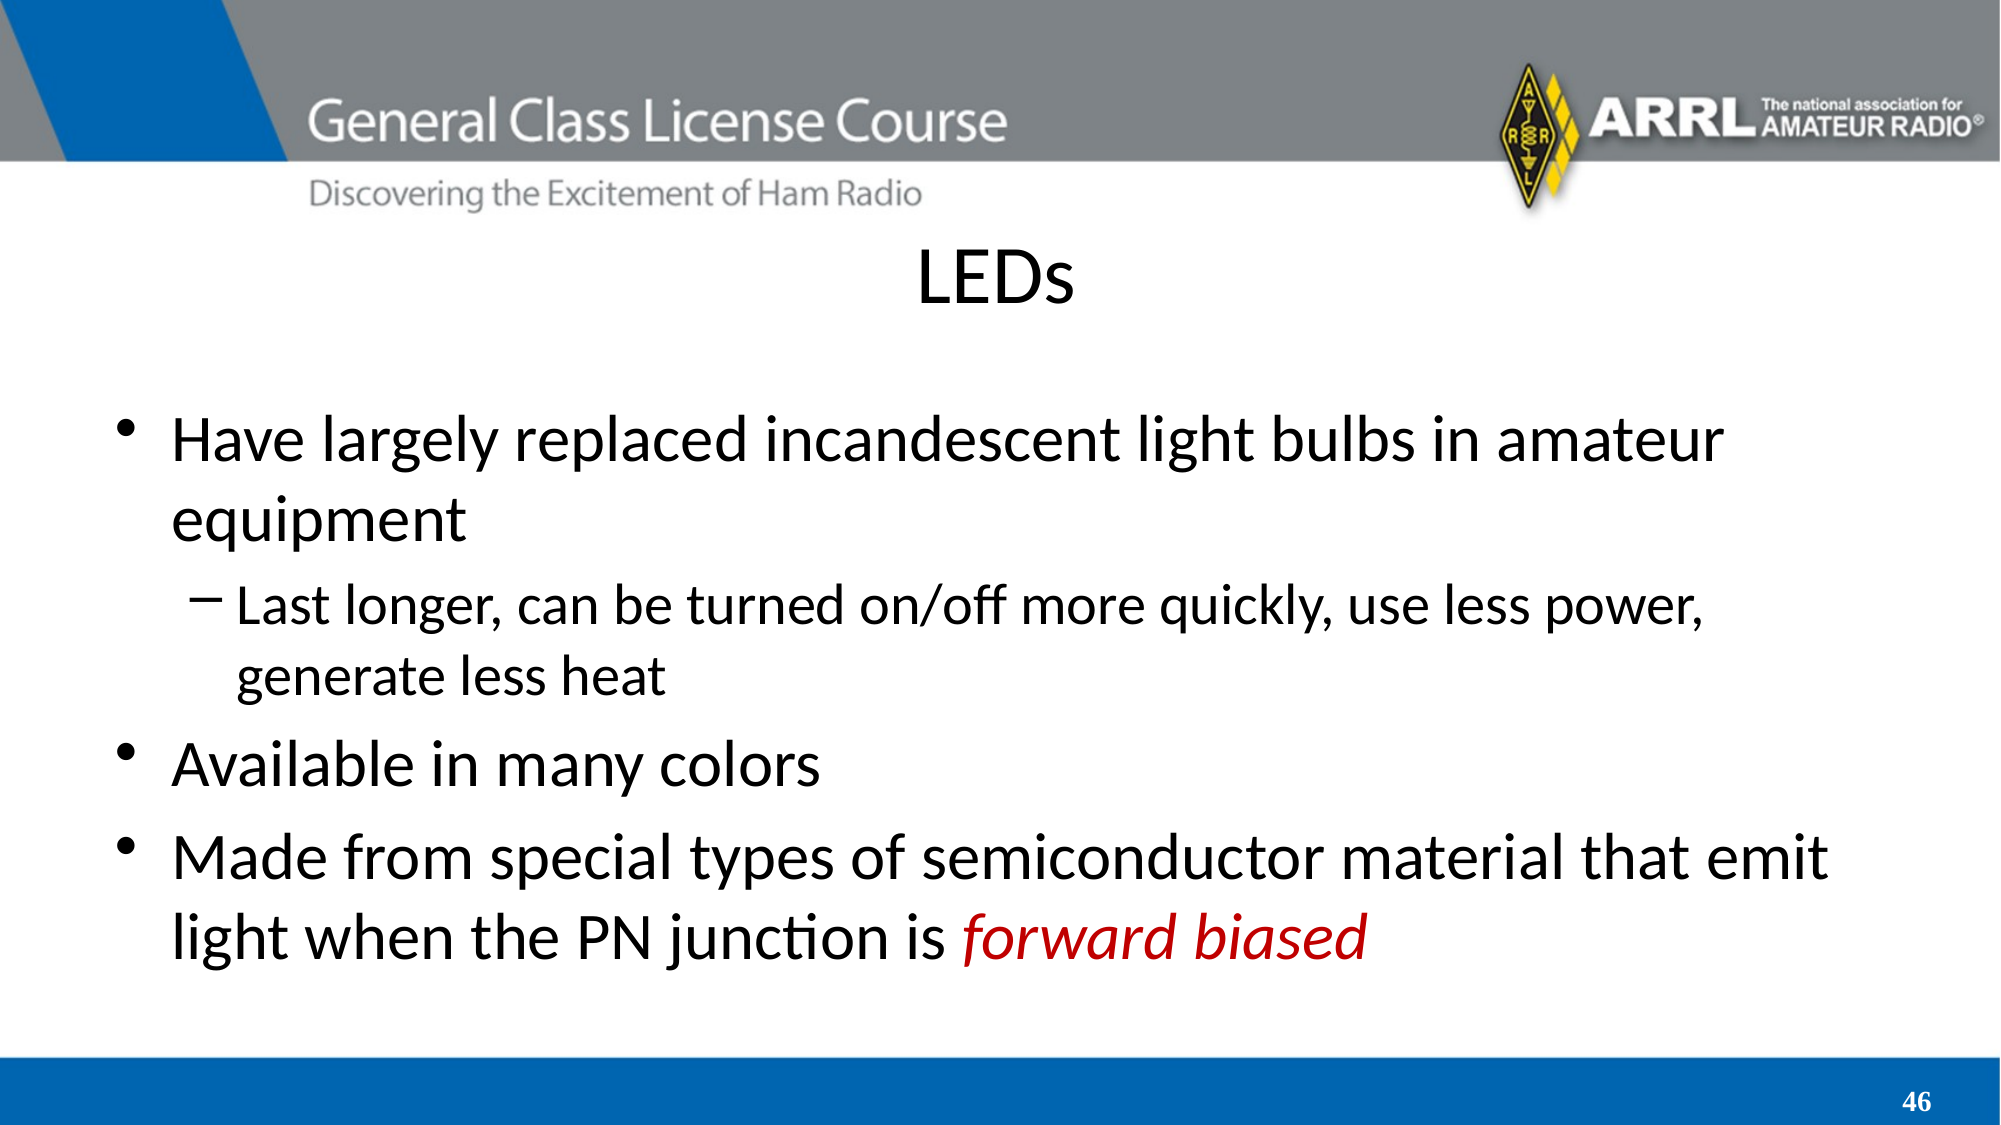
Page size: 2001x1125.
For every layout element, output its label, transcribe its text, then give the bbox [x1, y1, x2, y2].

title LEDs [96, 212, 1897, 356]
picture [0, 0, 2001, 1125]
list Have largely replaced incandescent light bulbs in amateur equipment Last longer, can be turned on/off more quickly, use less power, generate less heat Available in many colors Made from special types of semiconductor material that emit light when the PN junction is forward biased [99, 387, 1900, 1075]
